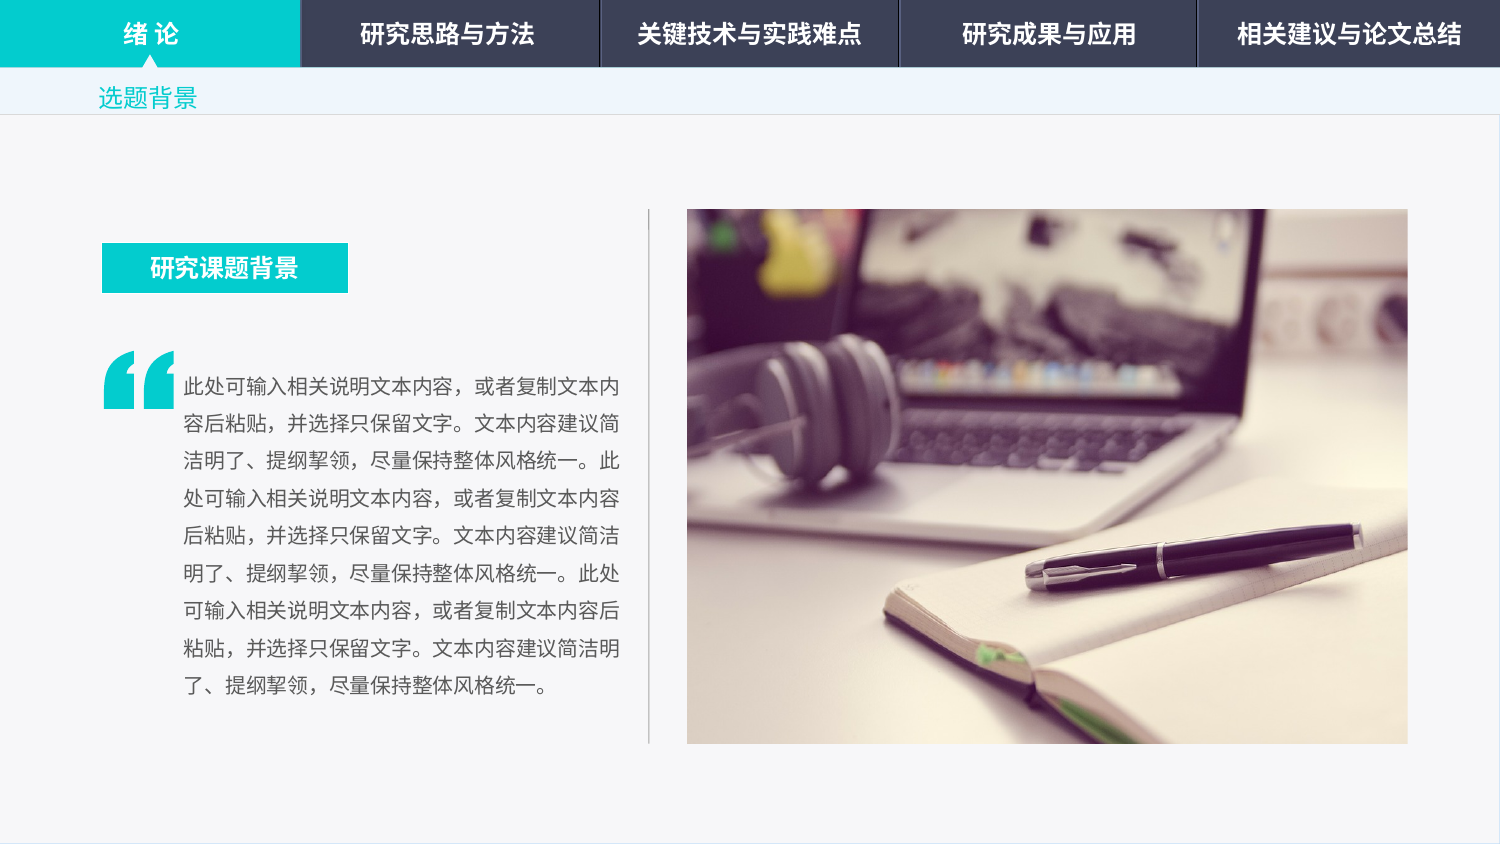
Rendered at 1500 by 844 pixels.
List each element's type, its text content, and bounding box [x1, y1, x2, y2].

text_box [103, 350, 134, 409]
text_box 研究成果与应用 [899, 9, 1199, 59]
text_box 研究课题背景 [101, 242, 349, 294]
text_box 关键技术与实践难点 [599, 9, 899, 59]
text_box [687, 209, 1408, 744]
text_box 此处可输入相关说明文本内容，或者复制文本内容后粘贴，并选择只保留文字。文本内容建议简洁明了、提纲挈领，尽量保持整体风格统一。此处可输入相关说明文本内容，或者复制文本内容后粘贴，并选择只保留文字。文本内容建议简洁明了、提纲挈领，尽量保持整体风格统一。此处可输入相关说明文本内容，或者复制文本内容后粘贴，并选择只保留文字。文本内容建议简洁明了、提纲挈领，尽量保持整体风格统一。 [183, 360, 621, 698]
text_box 选题背景 [83, 59, 214, 120]
text_box [143, 350, 174, 409]
text_box 绪 论 [0, 9, 297, 59]
text_box 研究思路与方法 [297, 9, 599, 59]
text_box 相关建议与论文总结 [1199, 9, 1500, 59]
